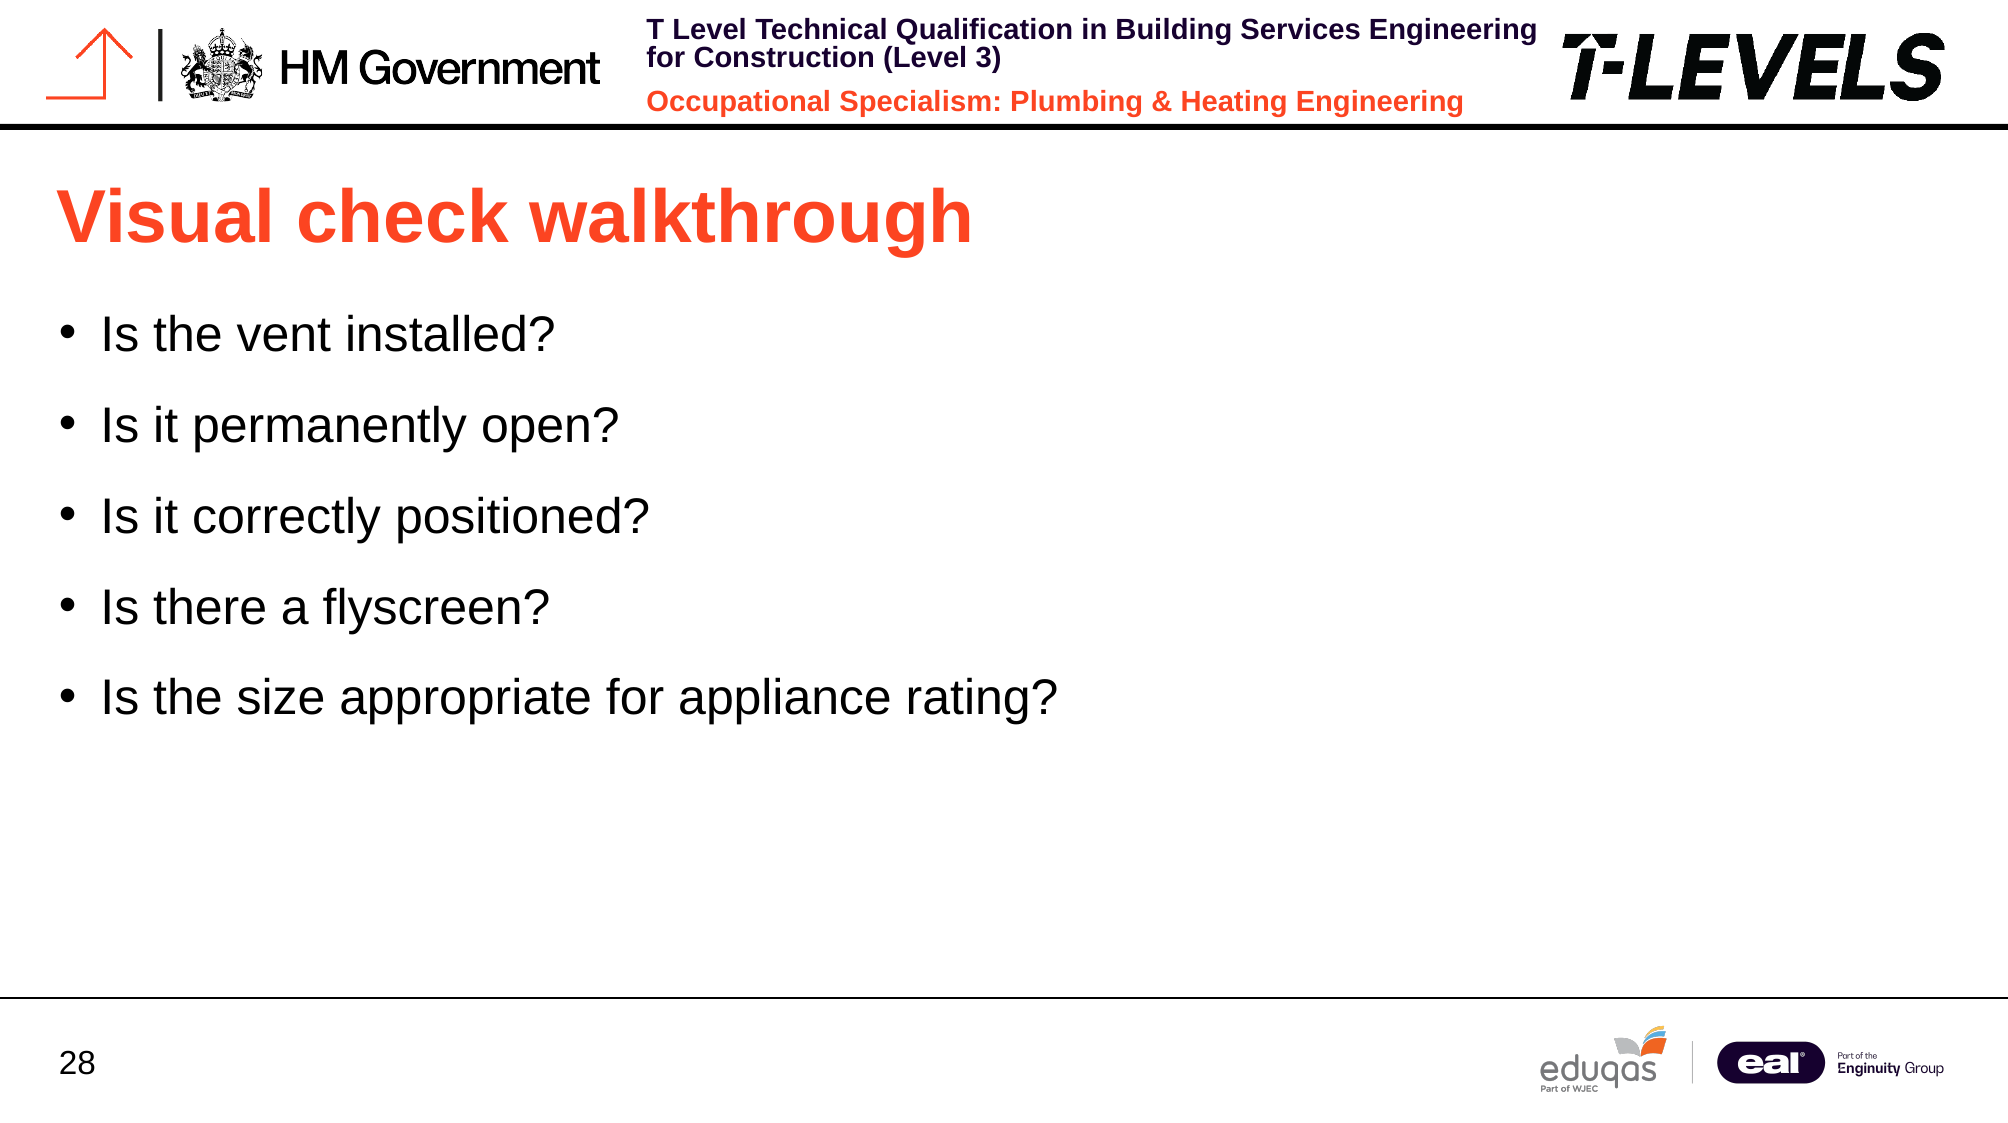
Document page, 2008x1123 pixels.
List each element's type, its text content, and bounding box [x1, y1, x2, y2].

picture [158, 28, 600, 102]
picture [1543, 25, 1964, 108]
list Is the vent installed? Is it permanently open? Is it correctly positioned? Is there a flyscreen? Is the size appropriate for appliance rating? [59, 295, 1967, 958]
picture [41, 27, 139, 100]
title Visual check walkthrough [41, 111, 1949, 314]
picture [1535, 1021, 1949, 1097]
